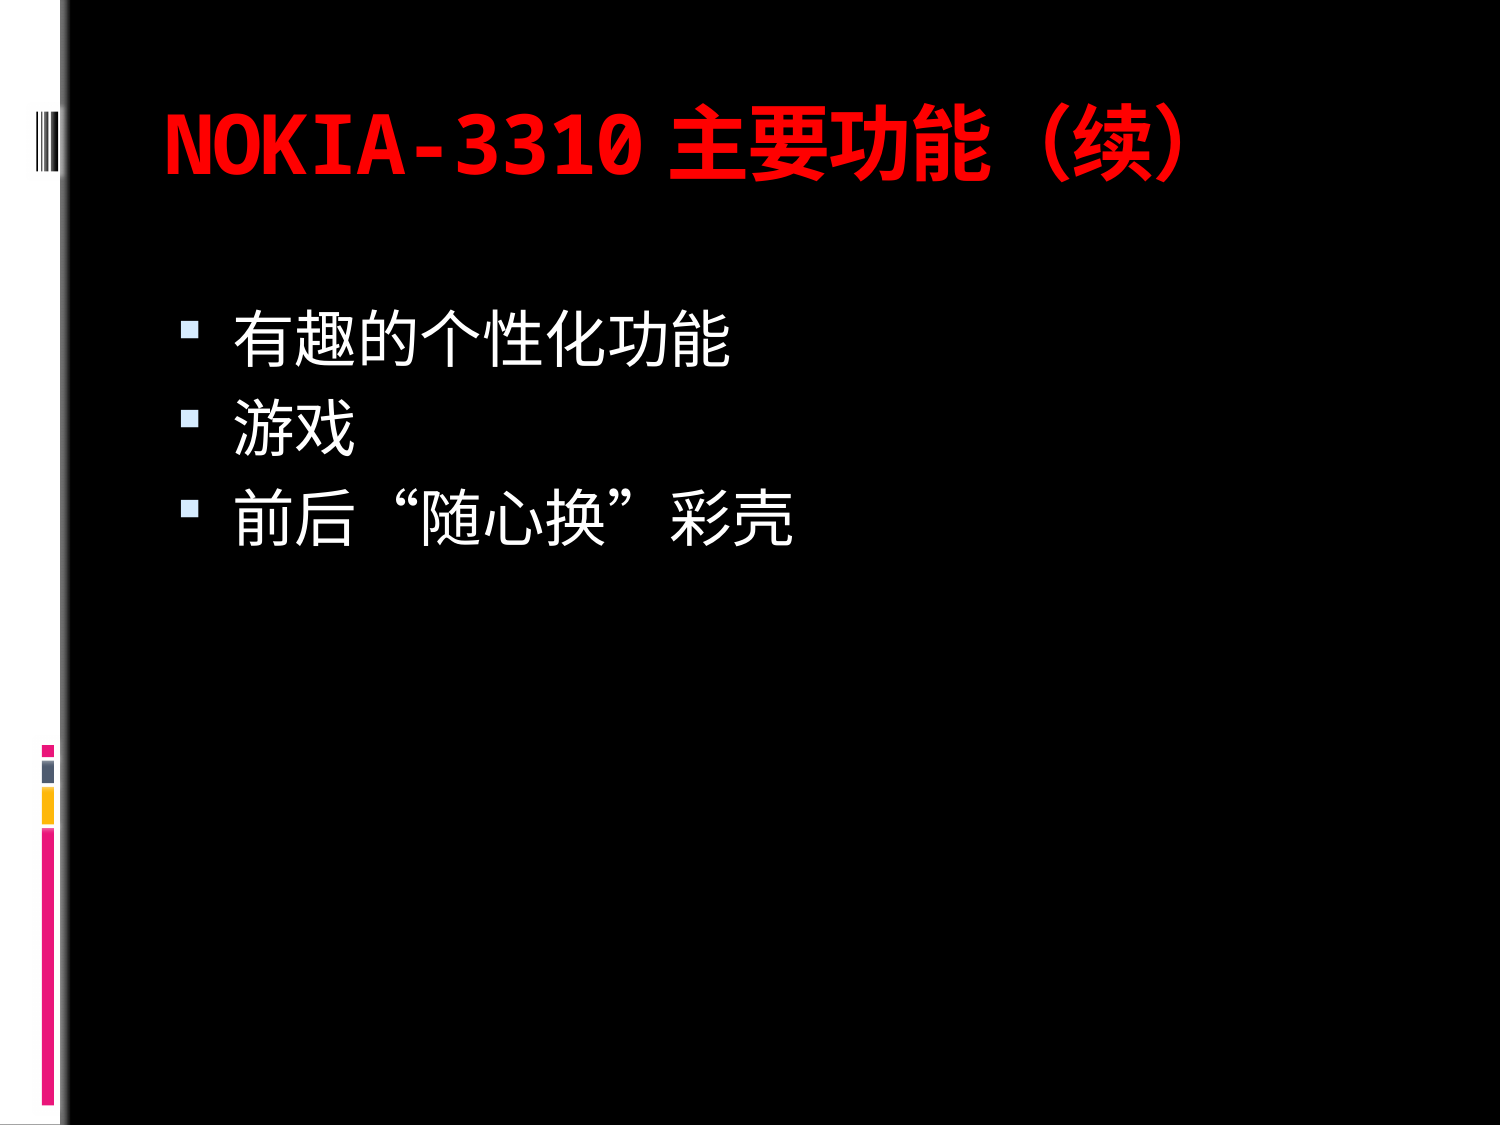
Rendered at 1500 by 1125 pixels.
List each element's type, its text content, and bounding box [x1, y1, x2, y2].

title NOKIA-3310主要功能（续） [150, 83, 1425, 234]
list 有趣的个性化功能 游戏 前后“随心换”彩壳 [150, 292, 1425, 1043]
